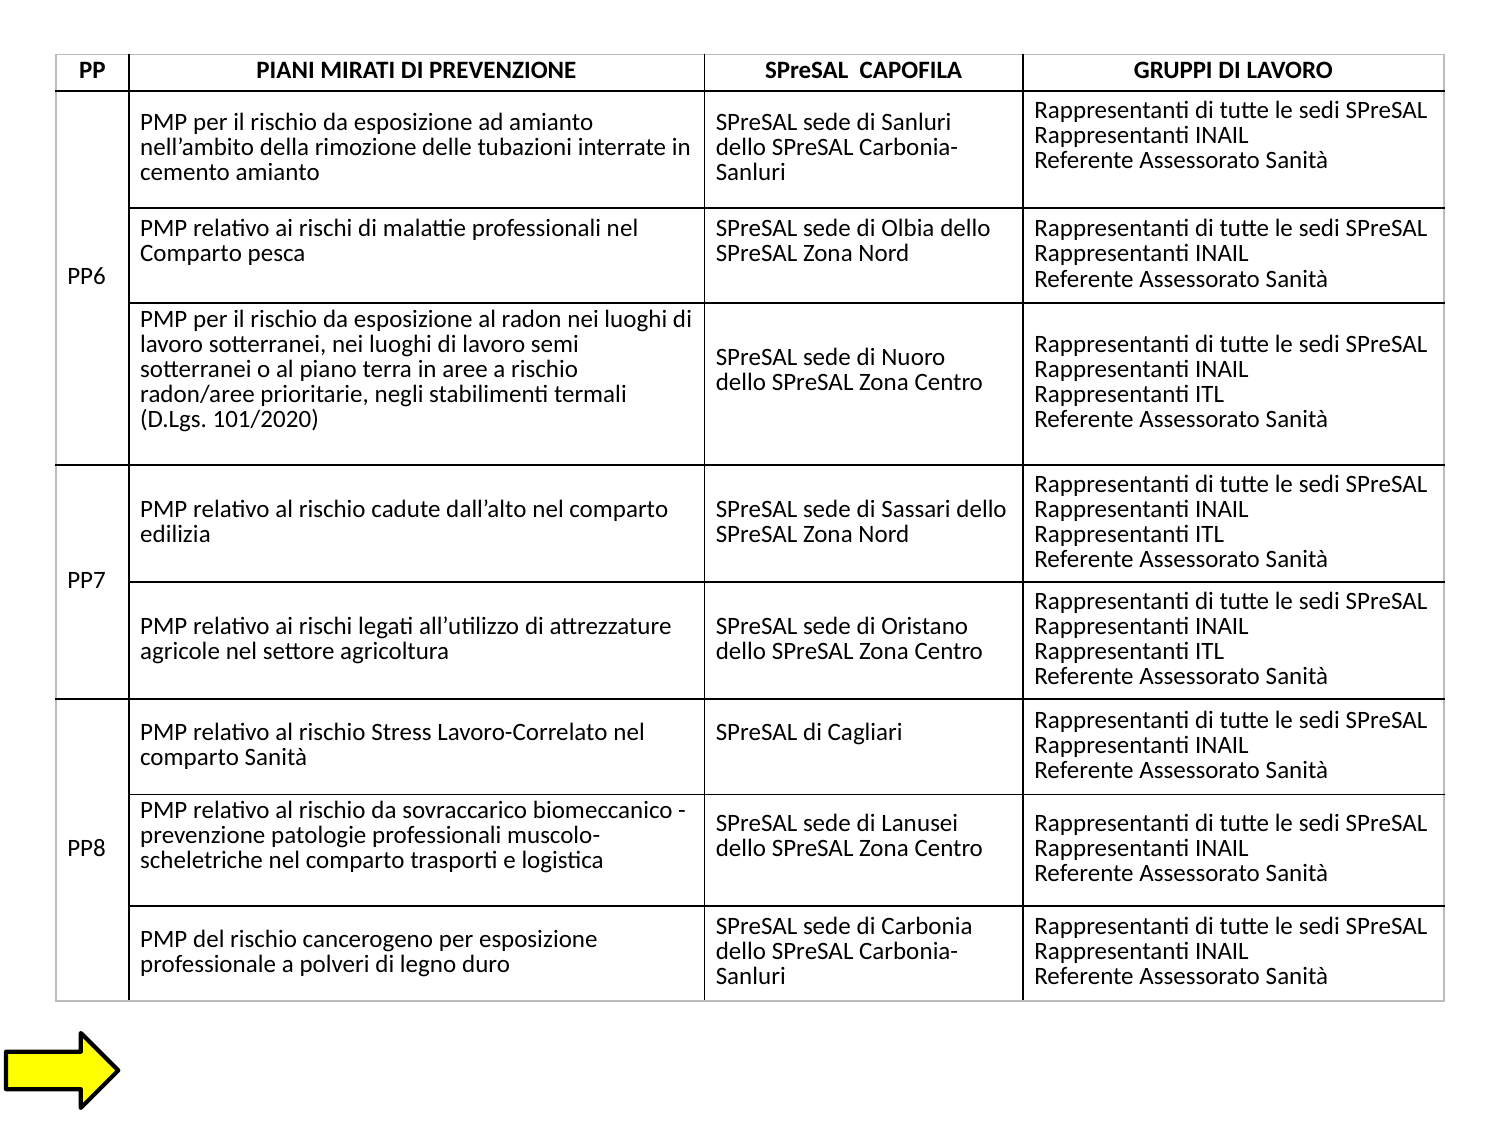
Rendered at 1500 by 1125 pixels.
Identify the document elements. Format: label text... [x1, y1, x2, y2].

table_cell Rappresentanti di tutte le sedi SPreSAL Rappresentanti INAIL Referente Assessorato Sanità [1024, 907, 1443, 1000]
table_cell Rappresentanti di tutte le sedi SPreSAL Rappresentanti INAIL Rappresentanti ITL Referente Assessorato Sanità [1024, 466, 1443, 581]
table_cell Rappresentanti di tutte le sedi SPreSAL Rappresentanti INAIL Referente Assessorato Sanità [1024, 795, 1443, 905]
table_header PP [57, 55, 128, 90]
table_cell PMP relativo al rischio da sovraccarico biomeccanico - prevenzione patologie professionali muscolo-scheletriche nel comparto trasporti e logistica [130, 795, 704, 905]
table_cell Rappresentanti di tutte le sedi SPreSAL Rappresentanti INAIL Rappresentanti ITL Referente Assessorato Sanità [1024, 583, 1443, 698]
table_cell PMP per il rischio da esposizione ad amianto nell’ambito della rimozione delle tubazioni interrate in cemento amianto [130, 92, 704, 207]
table_header PIANI MIRATI DI PREVENZIONE [130, 55, 704, 90]
table_cell PMP del rischio cancerogeno per esposizione professionale a polveri di legno duro [130, 907, 704, 1000]
table_cell PMP relativo al rischio cadute dall’alto nel comparto edilizia [130, 466, 704, 581]
table_cell PMP per il rischio da esposizione al radon nei luoghi di lavoro sotterranei, nei luoghi di lavoro semi sotterranei o al piano terra in aree a rischio radon/aree prioritarie, negli stabilimenti termali (D.Lgs. 101/2020) [130, 304, 704, 464]
text_box [3, 1031, 121, 1110]
table_cell Rappresentanti di tutte le sedi SPreSAL Rappresentanti INAIL Referente Assessorato Sanità [1024, 700, 1443, 794]
table_cell PP6 [57, 92, 128, 464]
table_cell Rappresentanti di tutte le sedi SPreSAL Rappresentanti INAIL Rappresentanti ITL Referente Assessorato Sanità [1024, 304, 1443, 464]
table_cell SPreSAL sede di Oristano dello SPreSAL Zona Centro [705, 583, 1022, 698]
table_cell SPreSAL di Cagliari [705, 700, 1022, 794]
table_cell SPreSAL sede di Sanluri dello SPreSAL Carbonia-Sanluri [705, 92, 1022, 207]
table_cell Rappresentanti di tutte le sedi SPreSAL Rappresentanti INAIL Referente Assessorato Sanità [1024, 92, 1443, 207]
table_cell SPreSAL sede di Sassari dello SPreSAL Zona Nord [705, 466, 1022, 581]
table_cell Rappresentanti di tutte le sedi SPreSAL Rappresentanti INAIL Referente Assessorato Sanità [1024, 209, 1443, 302]
table_cell PP7 [57, 466, 128, 698]
table_cell PMP relativo ai rischi legati all’utilizzo di attrezzature agricole nel settore agricoltura [130, 583, 704, 698]
table_cell PMP relativo al rischio Stress Lavoro-Correlato nel comparto Sanità [130, 700, 704, 794]
table_cell SPreSAL sede di Olbia dello SPreSAL Zona Nord [705, 209, 1022, 302]
table_header SPreSAL CAPOFILA [705, 55, 1022, 90]
table_cell PMP relativo ai rischi di malattie professionali nel Comparto pesca [130, 209, 704, 302]
table_header GRUPPI DI LAVORO [1024, 55, 1443, 90]
table_cell SPreSAL sede di Carbonia dello SPreSAL Carbonia-Sanluri [705, 907, 1022, 1000]
table_cell SPreSAL sede di Lanusei dello SPreSAL Zona Centro [705, 795, 1022, 905]
table_cell SPreSAL sede di Nuoro dello SPreSAL Zona Centro [705, 304, 1022, 464]
table_cell PP8 [57, 700, 128, 1000]
